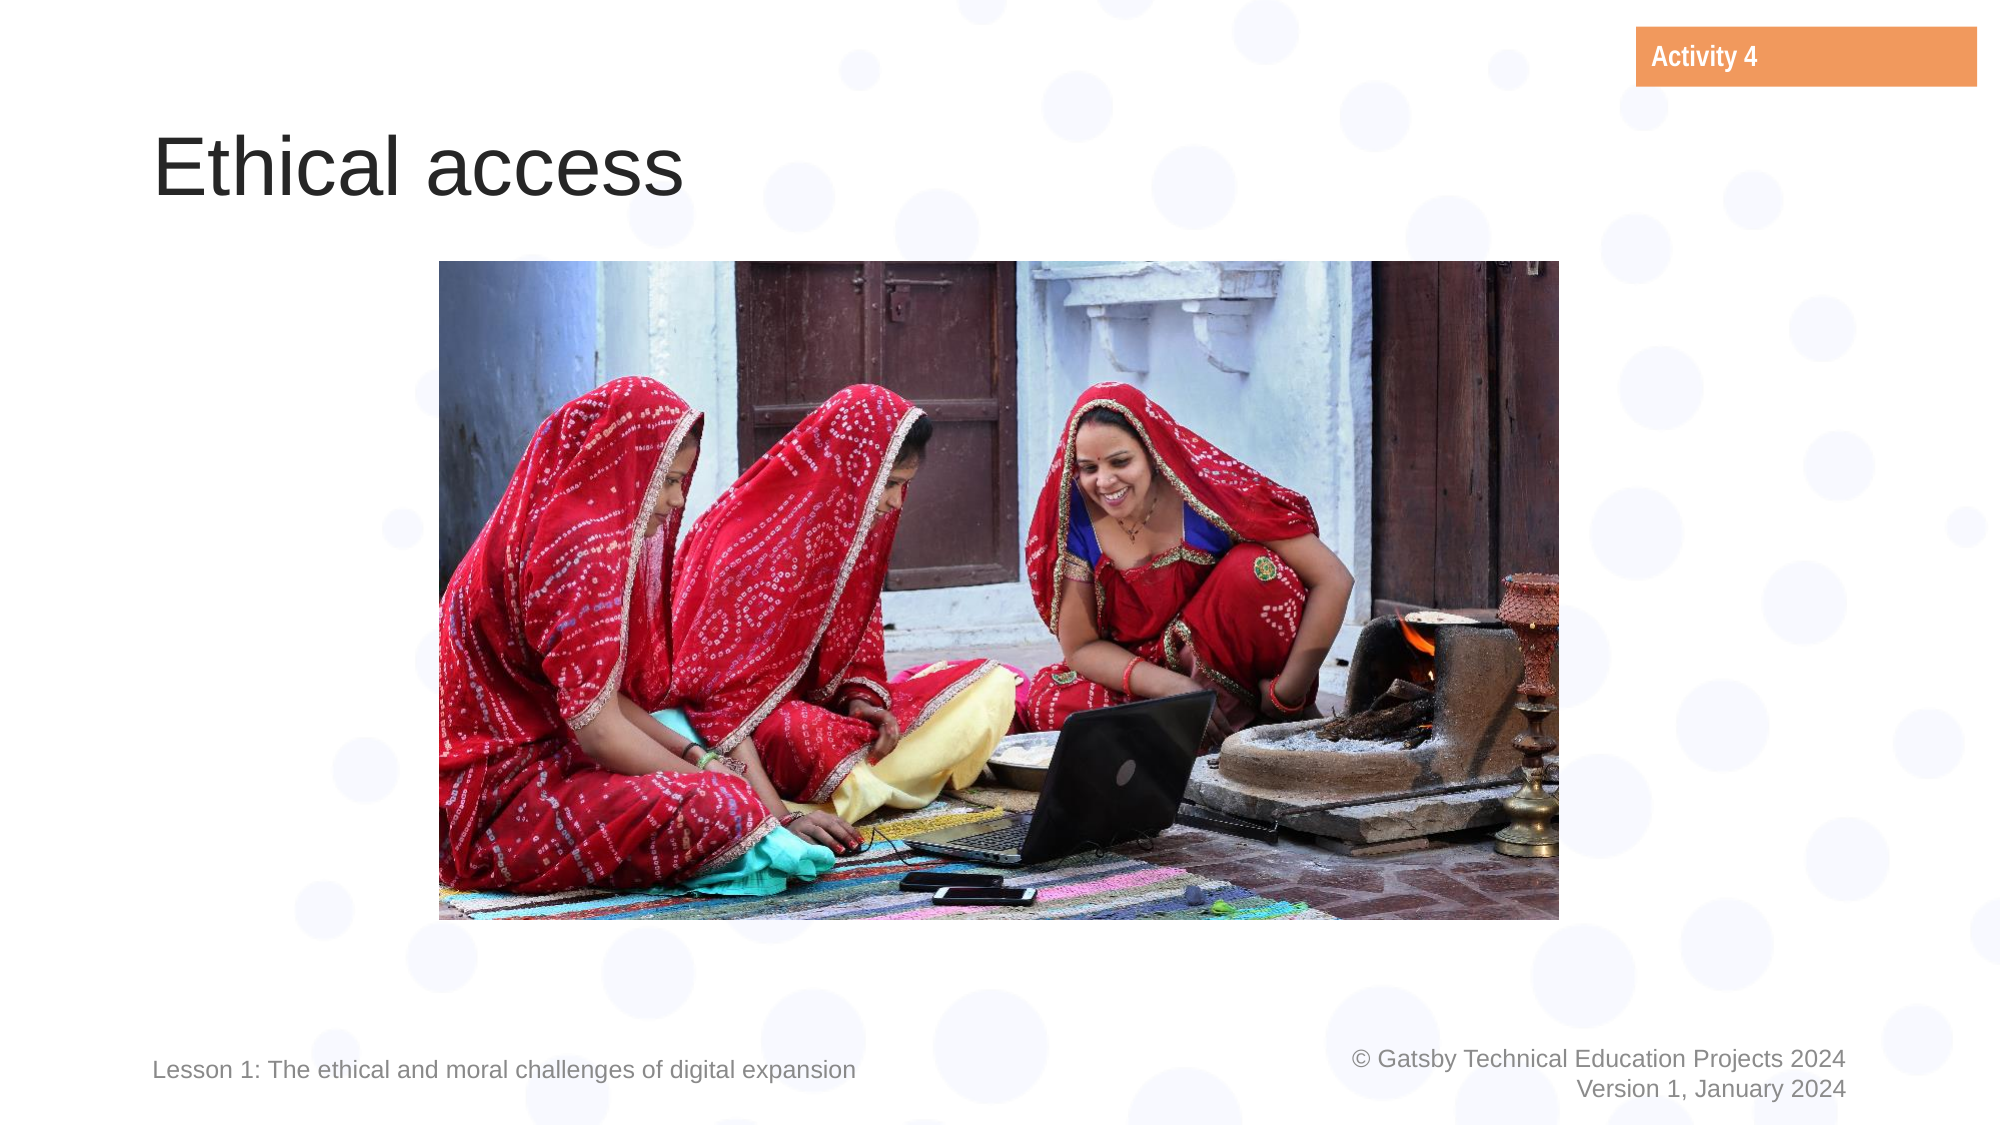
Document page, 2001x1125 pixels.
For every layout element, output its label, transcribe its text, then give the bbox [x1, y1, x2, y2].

picture [438, 261, 1559, 920]
list Lesson 1: The ethical and moral challenges of digital expansion [137, 1031, 978, 1103]
title Ethical access [137, 59, 1863, 278]
list Activity 4 [1636, 26, 1978, 87]
